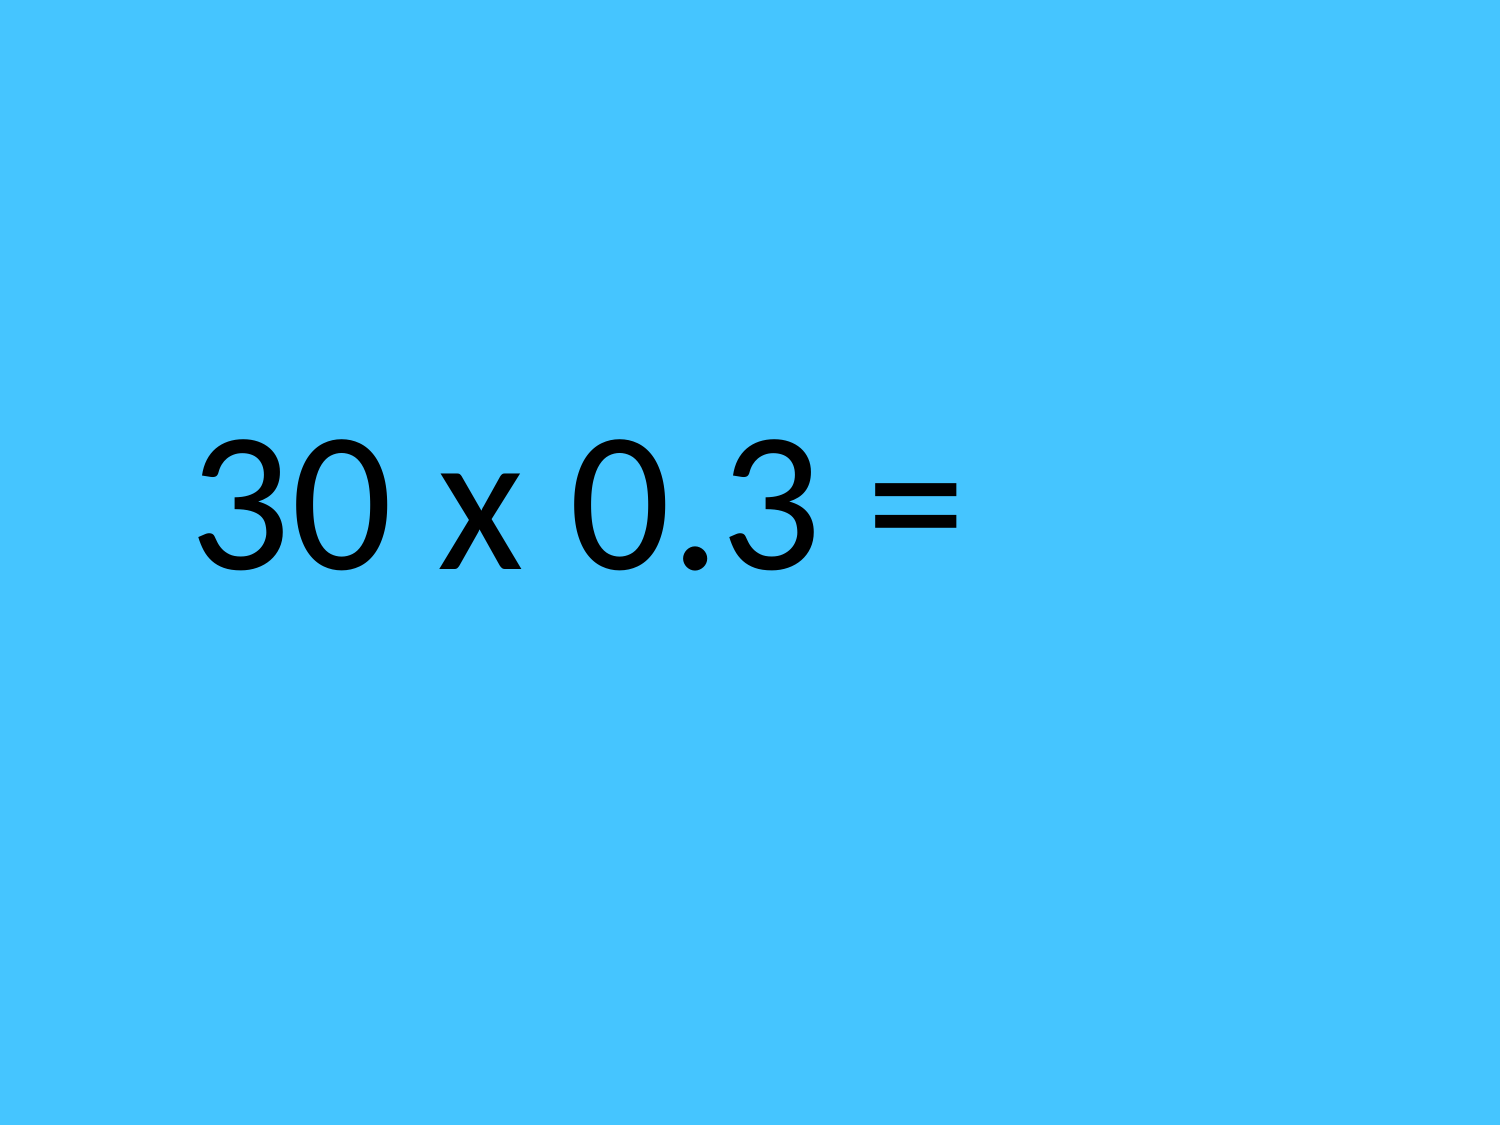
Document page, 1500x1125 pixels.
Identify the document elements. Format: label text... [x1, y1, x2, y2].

text_box 30 x 0.3 = [174, 362, 1188, 618]
